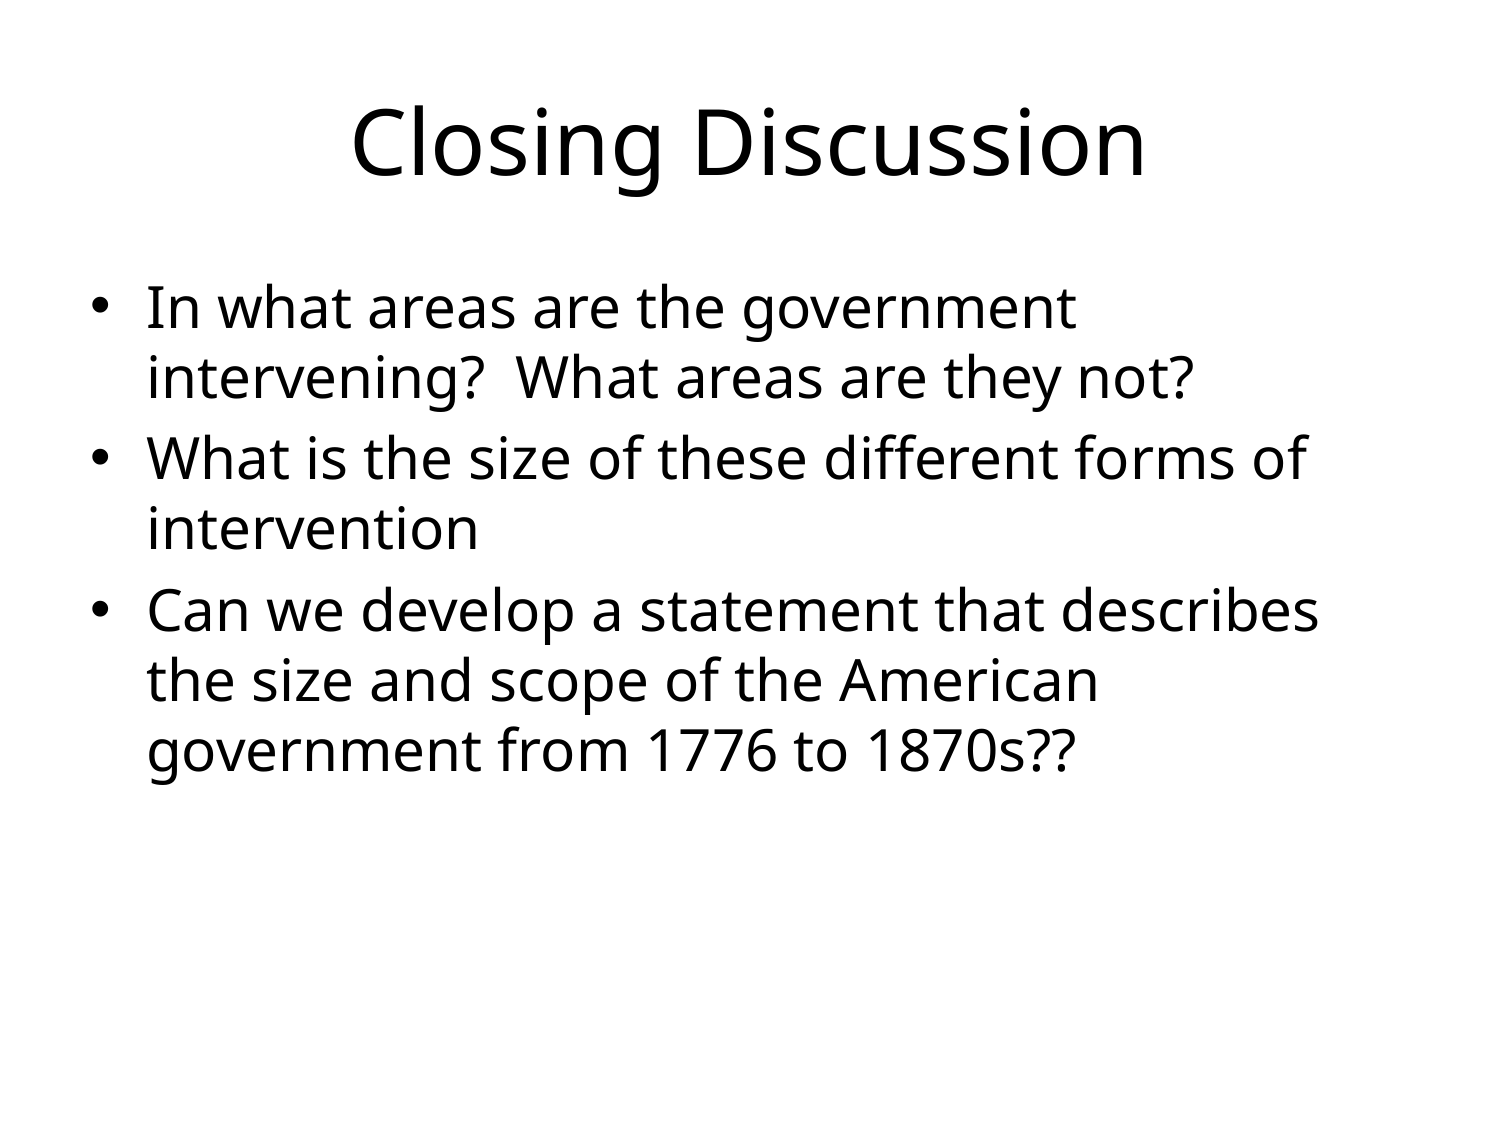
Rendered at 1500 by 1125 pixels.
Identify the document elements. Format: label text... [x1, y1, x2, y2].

list In what areas are the government intervening? What areas are they not? What is the size of these different forms of intervention Can we develop a statement that describes the size and scope of the American government from 1776 to 1870s?? [75, 262, 1425, 1005]
title Closing Discussion [75, 45, 1425, 233]
